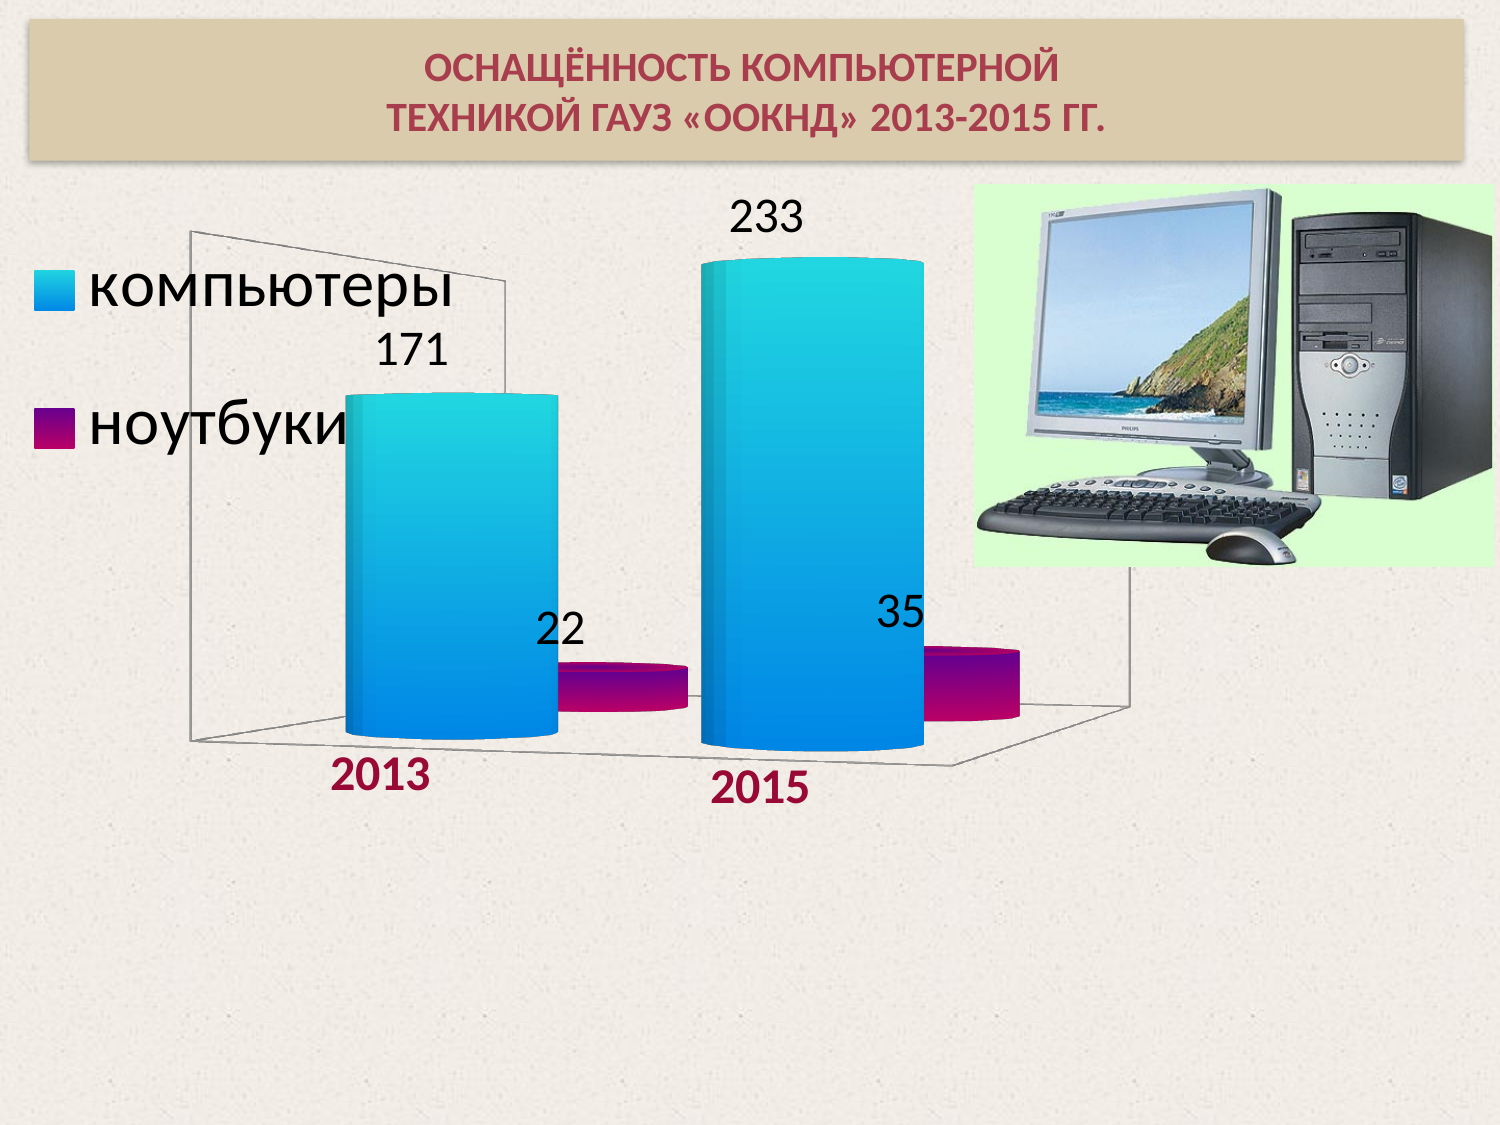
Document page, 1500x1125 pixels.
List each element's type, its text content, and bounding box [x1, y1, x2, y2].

chart [5, 166, 1500, 947]
picture [974, 184, 1494, 567]
text_box Оснащённость компьютерной техникой ГАУЗ «ООКНД» 2013-2015 гг. [29, 19, 1464, 161]
